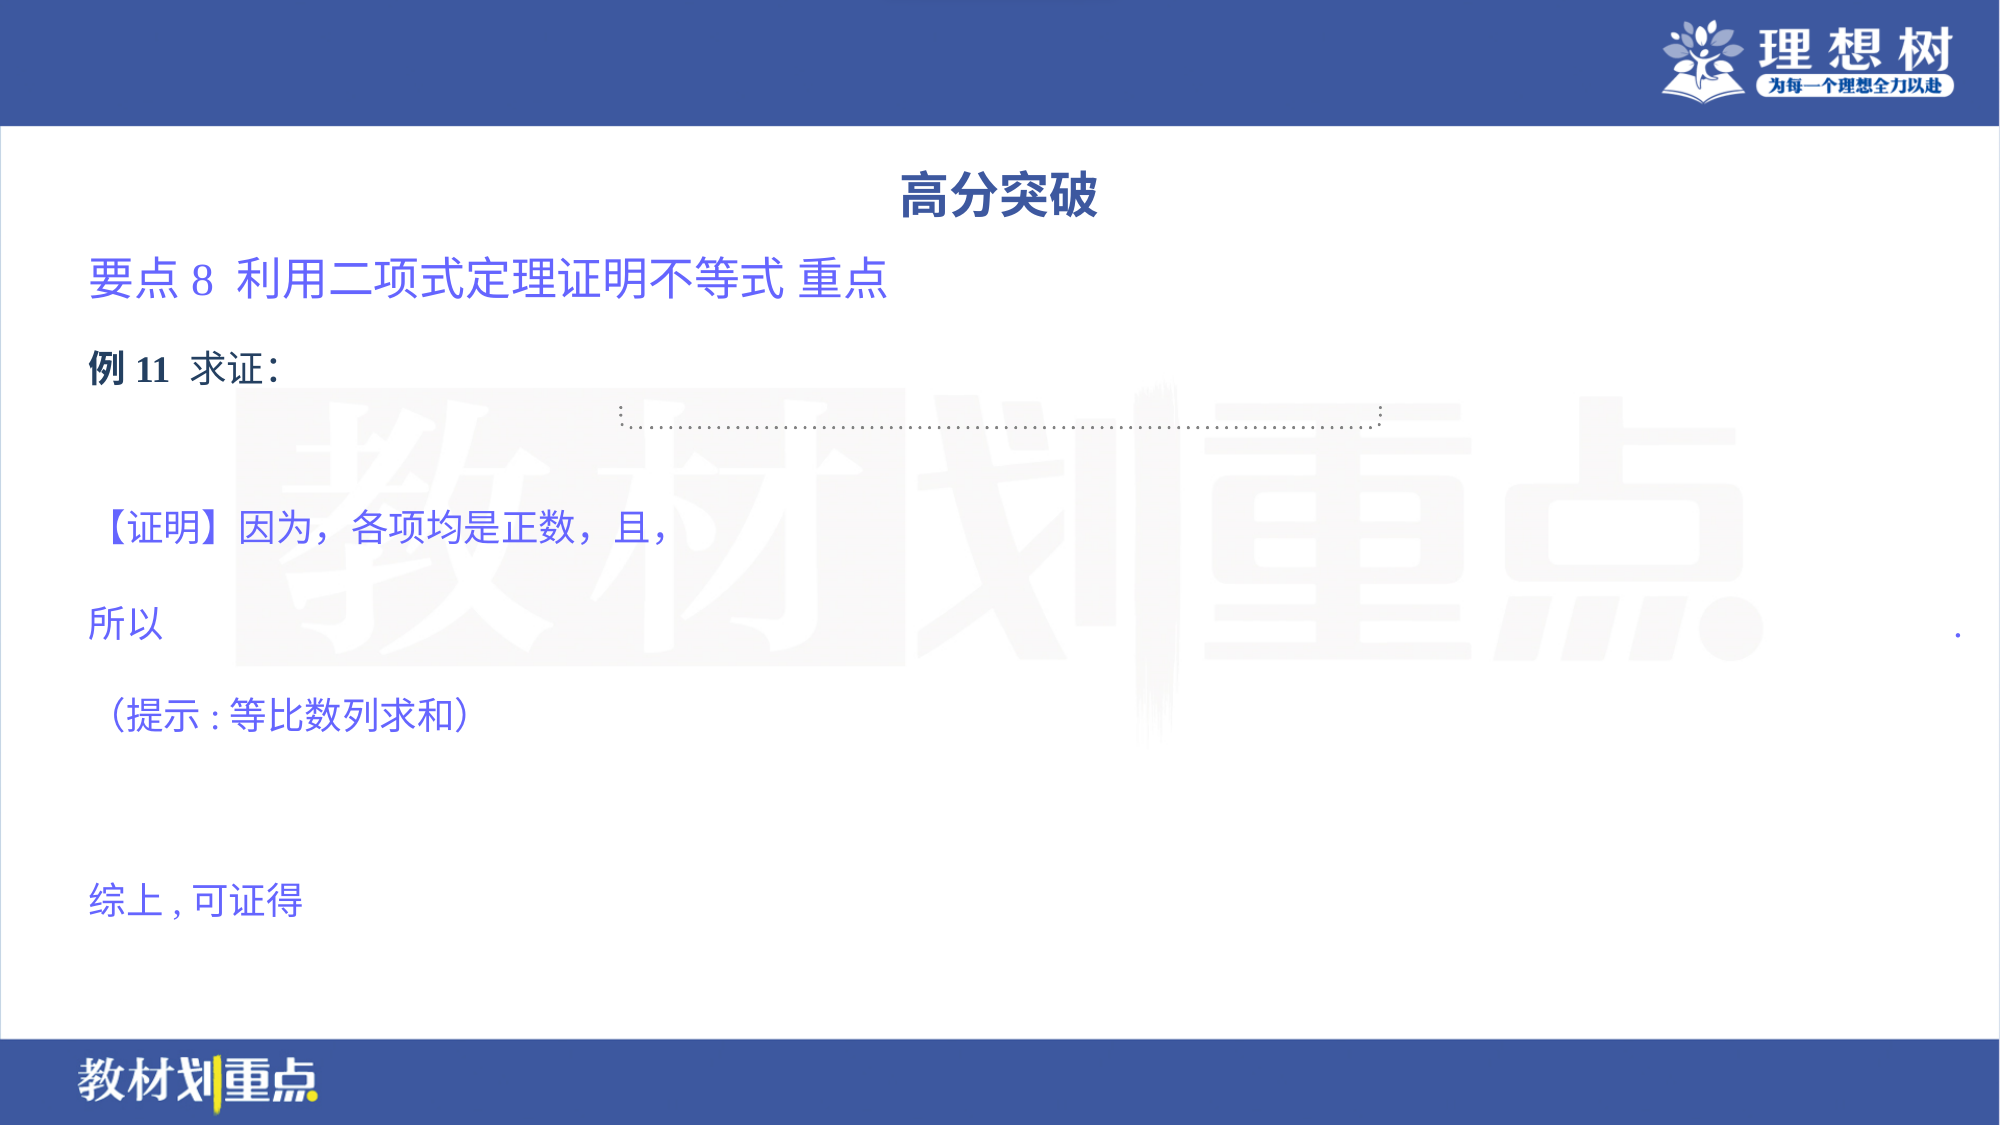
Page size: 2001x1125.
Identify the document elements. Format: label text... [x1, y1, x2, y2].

text_box 要点8 利用二项式定理证明不等式 重点 [88, 223, 1911, 364]
text_box 高分突破 [88, 135, 1911, 223]
picture [0, 0, 2000, 1125]
